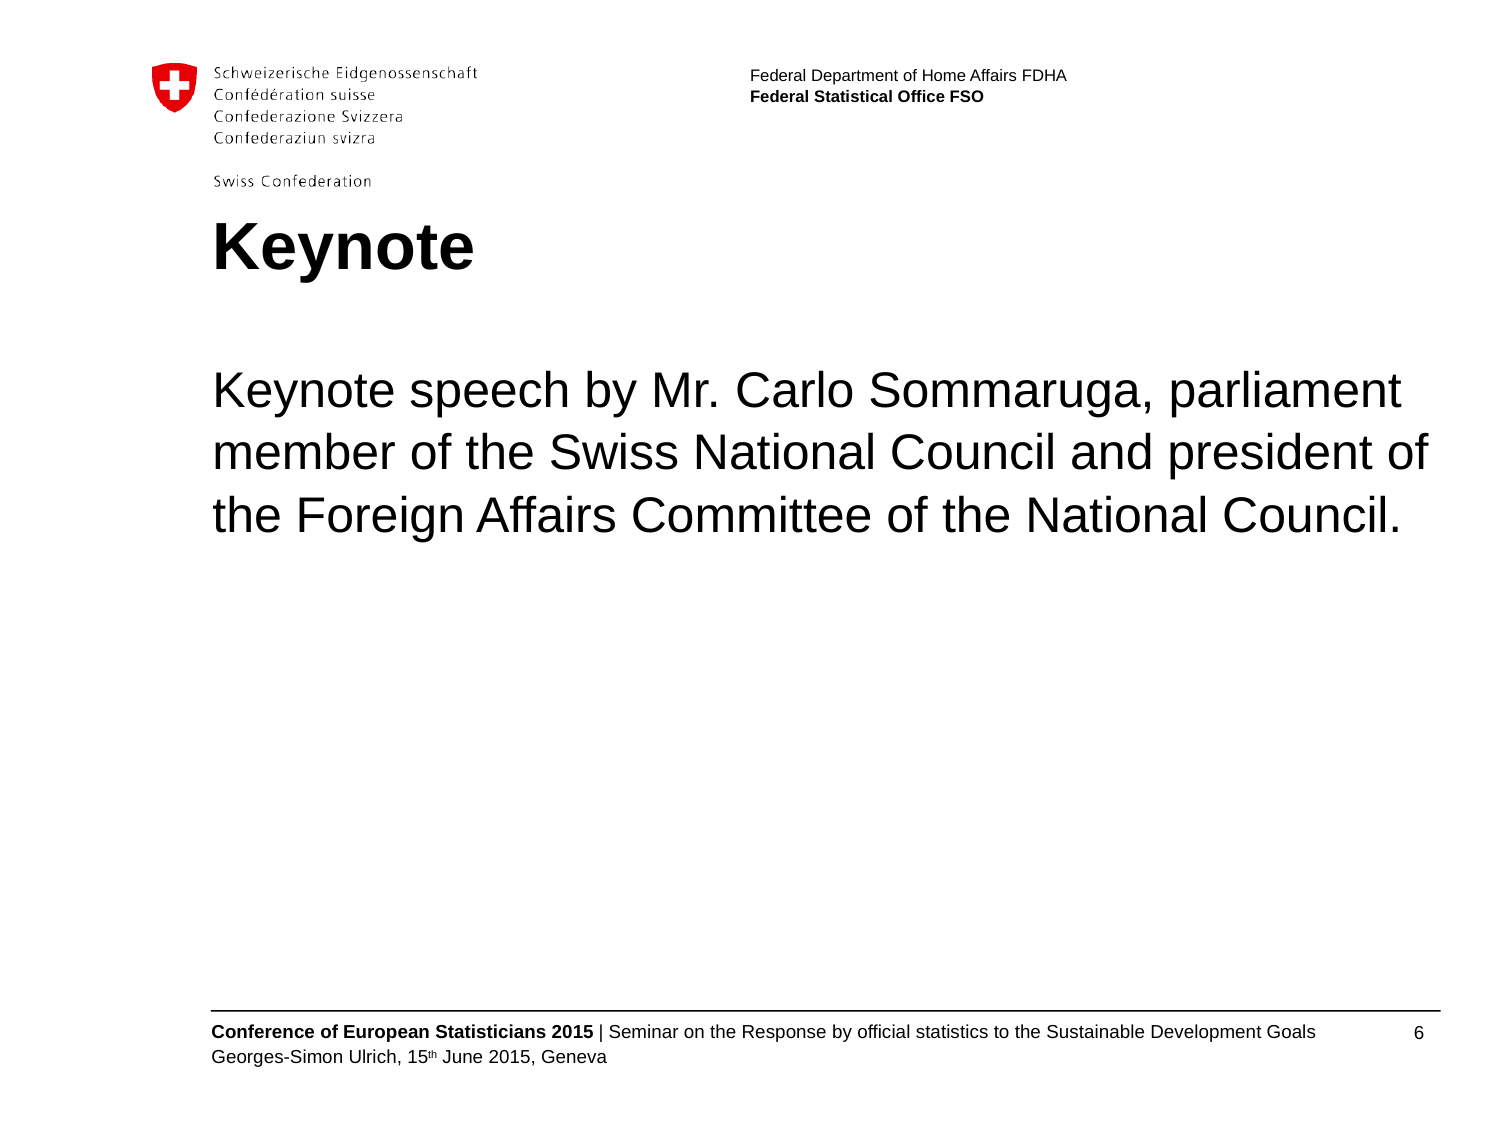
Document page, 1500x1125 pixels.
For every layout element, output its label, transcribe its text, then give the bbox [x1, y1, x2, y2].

list Keynote speech by Mr. Carlo Sommaruga, parliament member of the Swiss National Council and president of the Foreign Affairs Committee of the National Council. [212, 354, 1437, 934]
picture [152, 63, 477, 187]
title Keynote [212, 207, 1437, 351]
